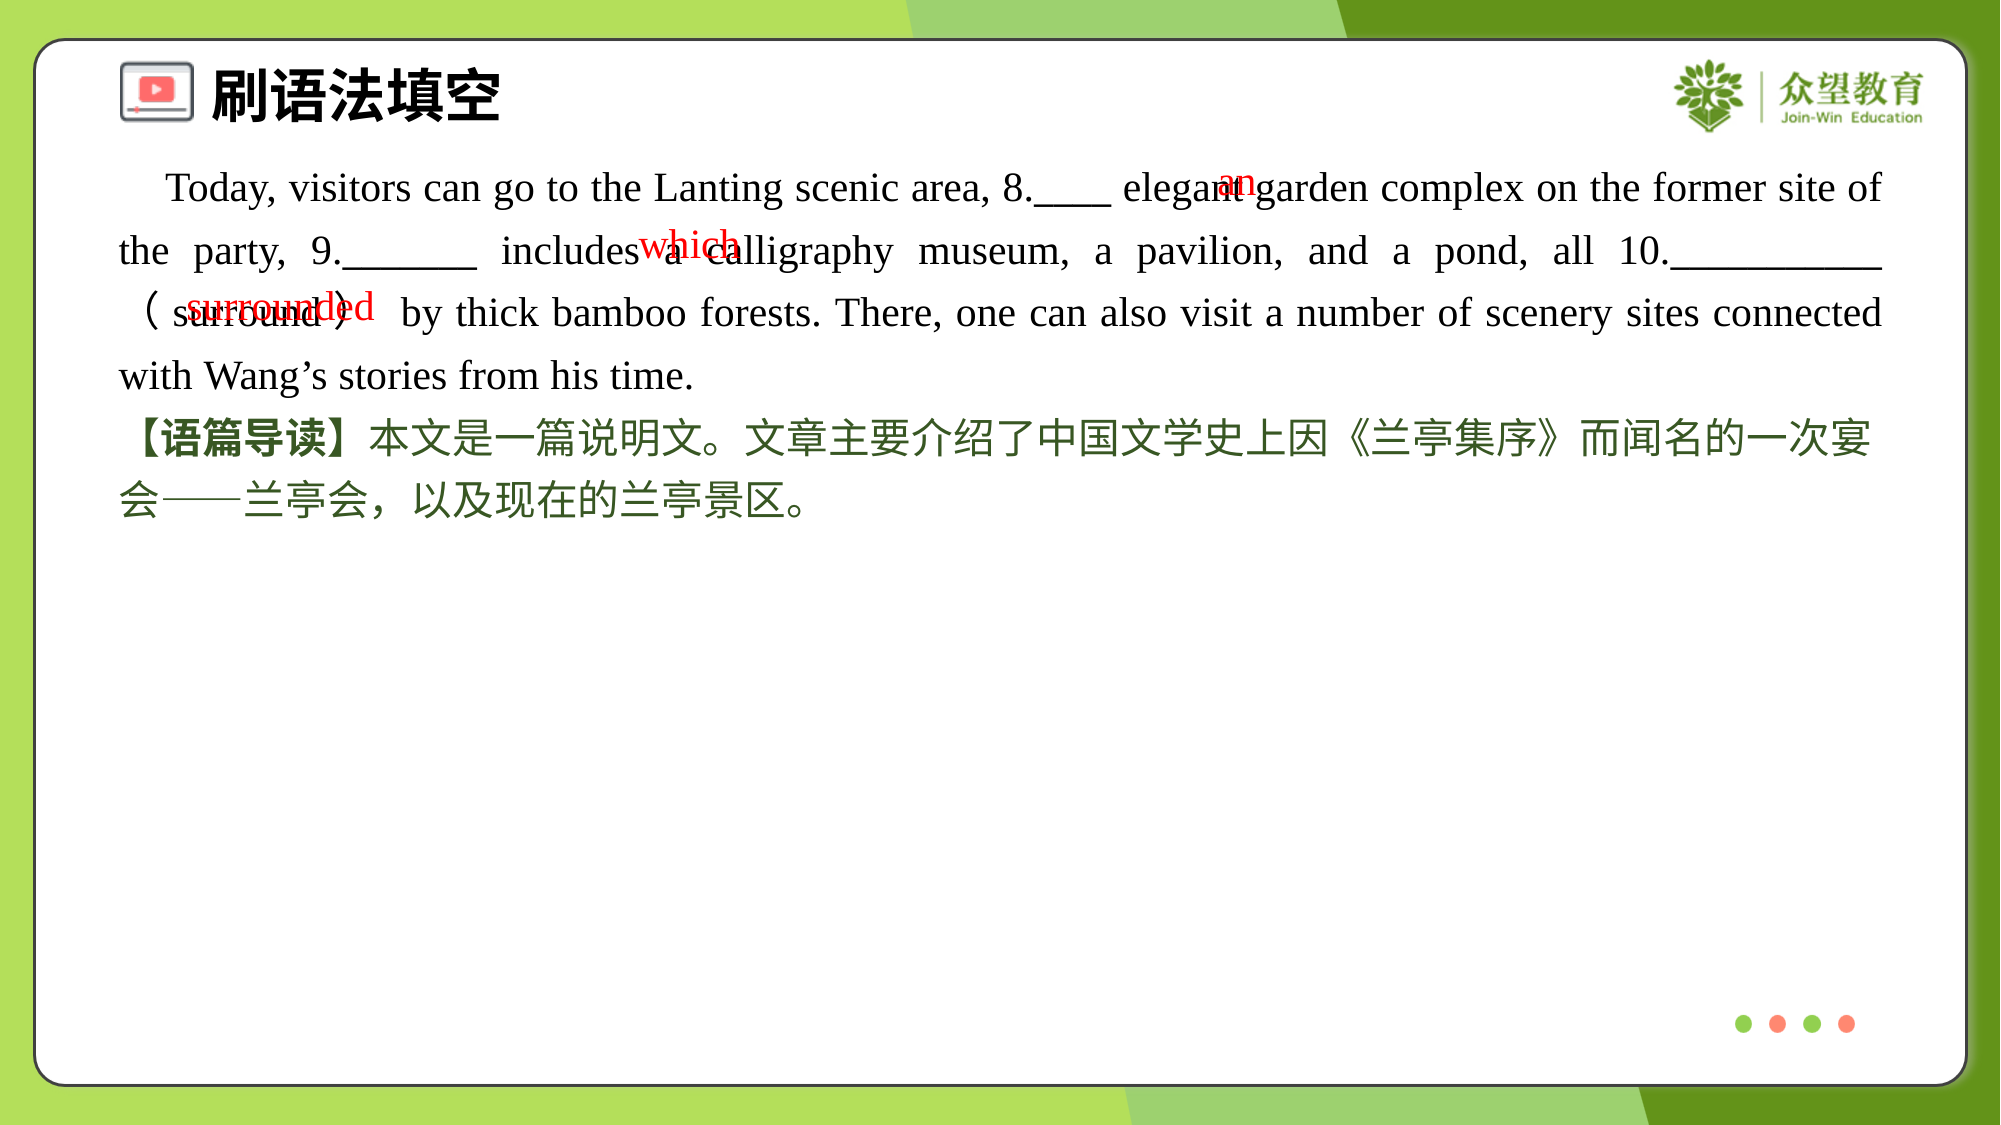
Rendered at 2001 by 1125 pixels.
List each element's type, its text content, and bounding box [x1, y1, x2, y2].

text_box 【语篇导读】本文是一篇说明文。文章主要介绍了中国文学史上因《兰亭集序》而闻名的一次宴会——兰亭会，以及现在的兰亭景区。 [118, 399, 1883, 520]
text_box surrounded [182, 266, 380, 324]
text_box Today, visitors can go to the Lanting scenic area, 8.____ elegant garden complex on the former site of the party, 9._______ includes a calligraphy museum, a pavilion, and a pond, all 10.___________ （surround） by thick bamboo forests. There, one can also visit a number of scenery sites connected with Wang’s stories from his time. [118, 147, 1883, 393]
text_box an [1212, 141, 1262, 199]
text_box which [634, 203, 746, 262]
picture [0, 0, 2000, 1125]
